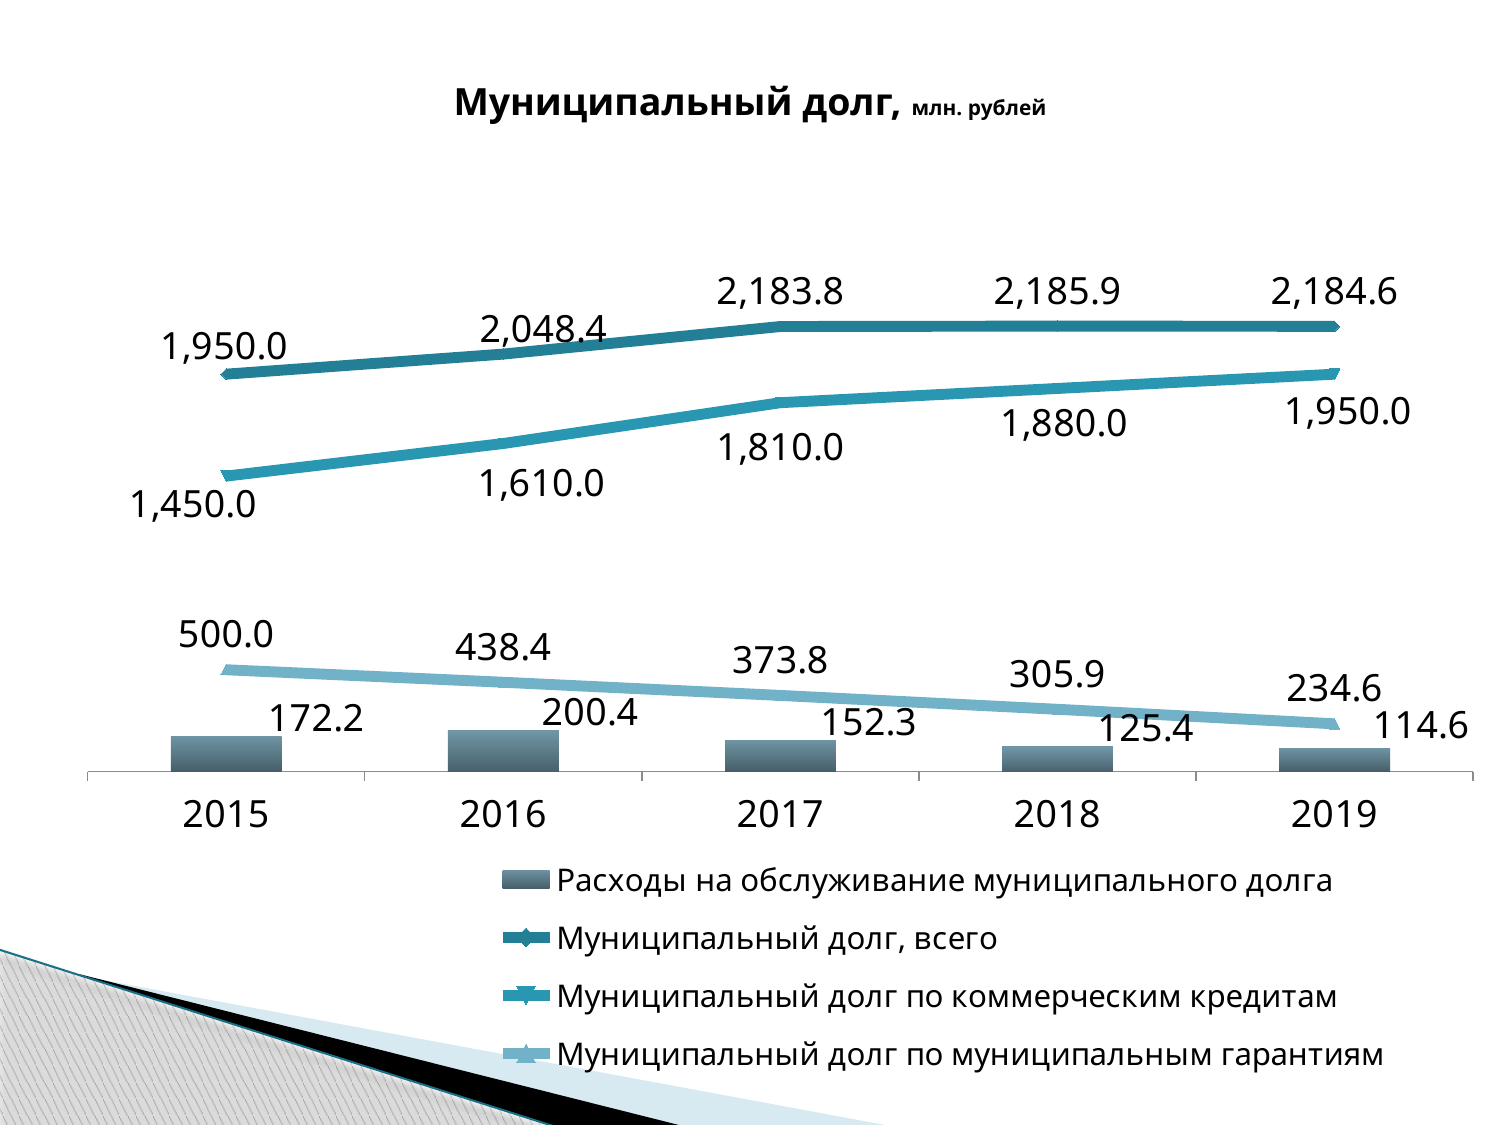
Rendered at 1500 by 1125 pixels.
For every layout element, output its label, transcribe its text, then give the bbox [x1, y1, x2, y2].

chart [20, 174, 1475, 1110]
text_box Муниципальный долг, млн. рублей [253, 70, 1247, 130]
